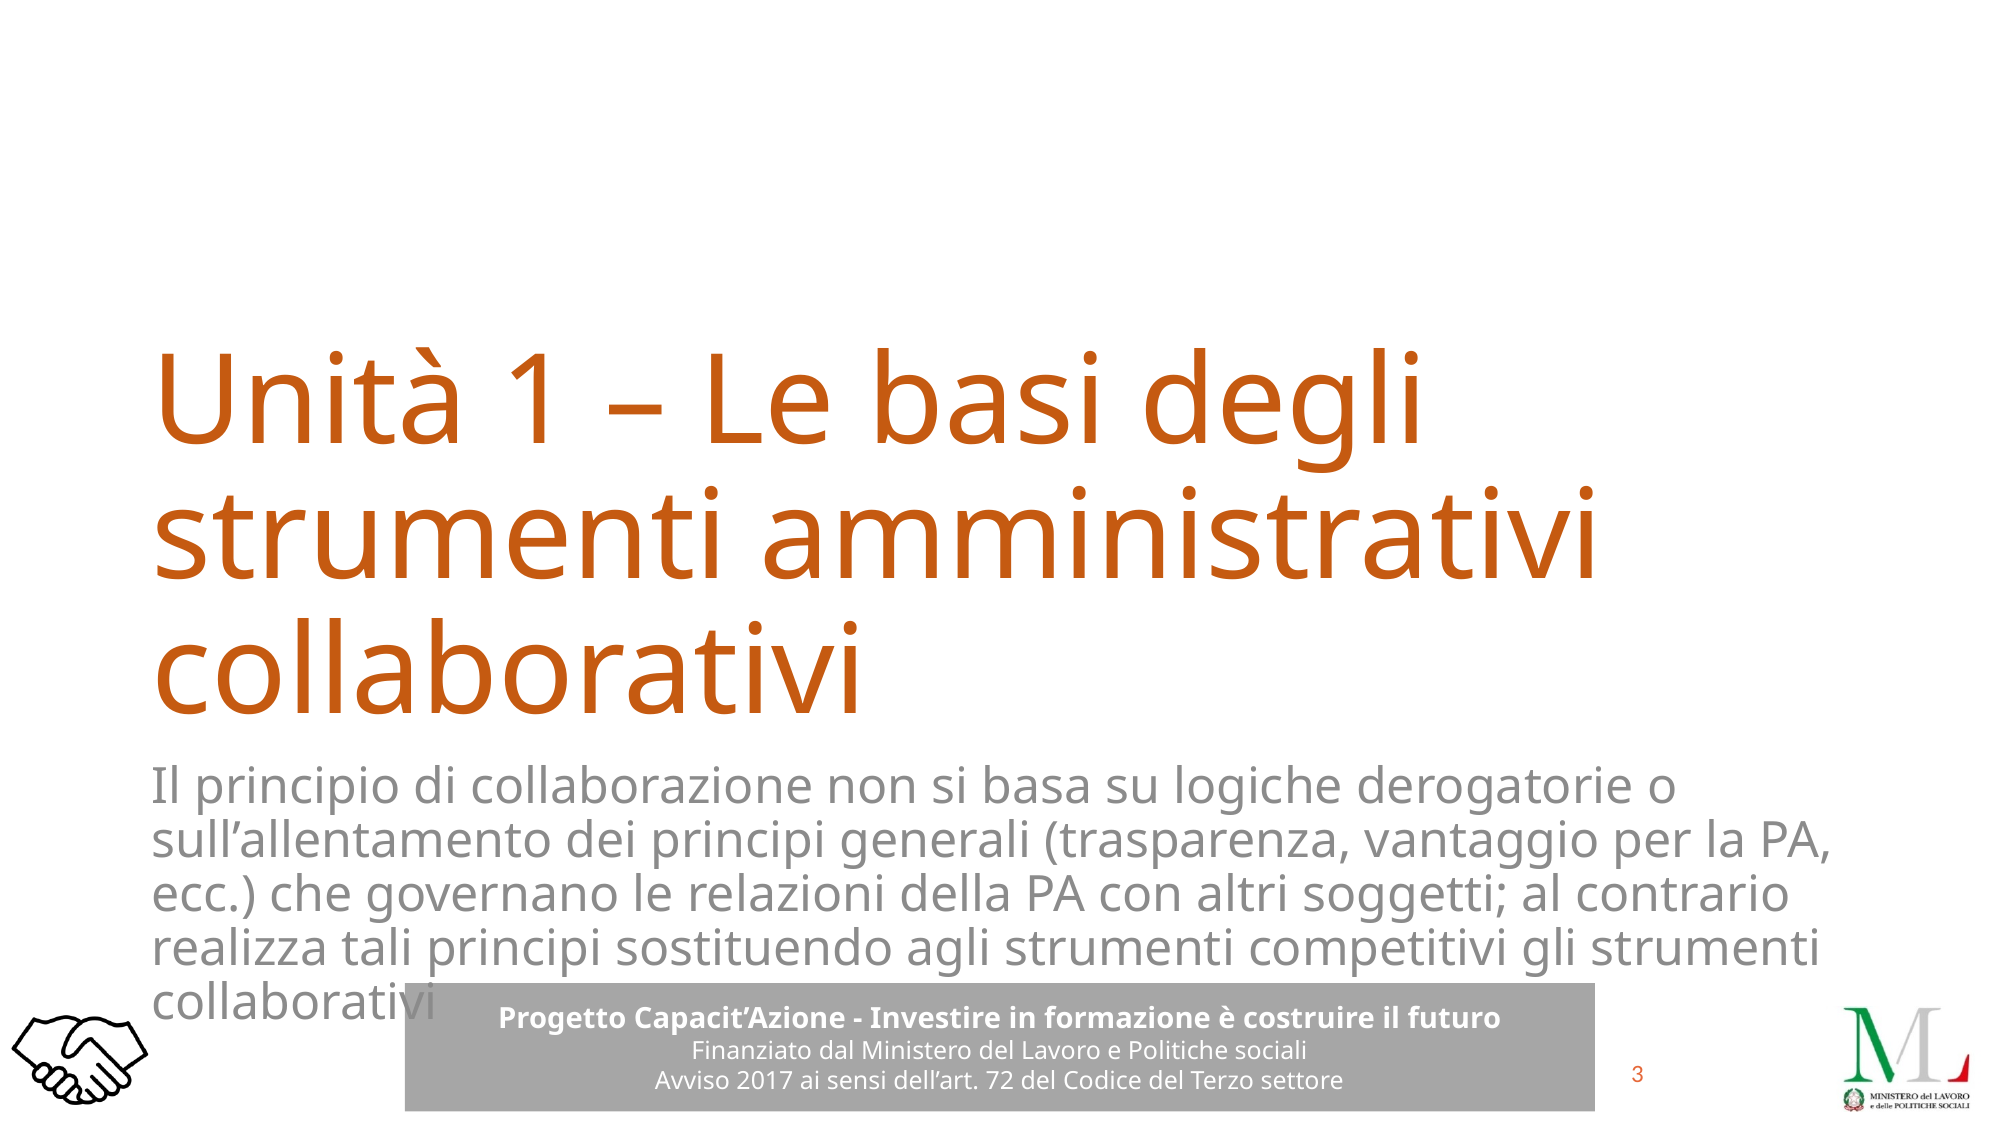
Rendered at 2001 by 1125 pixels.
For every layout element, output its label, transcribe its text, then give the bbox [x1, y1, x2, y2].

slide_number 3 [1412, 1042, 1863, 1103]
title Unità 1 – Le basi degli strumenti amministrativi collaborativi [136, 280, 1862, 749]
picture [10, 1009, 149, 1109]
list Il principio di collaborazione non si basa su logiche derogatorie o sull’allentamento dei principi generali (trasparenza, vantaggio per la PA, ecc.) che governano le relazioni della PA con altri soggetti; al contrario realizza tali principi sostituendo agli strumenti competitivi gli strumenti collaborativi [136, 752, 1862, 999]
picture [1826, 1006, 1987, 1112]
